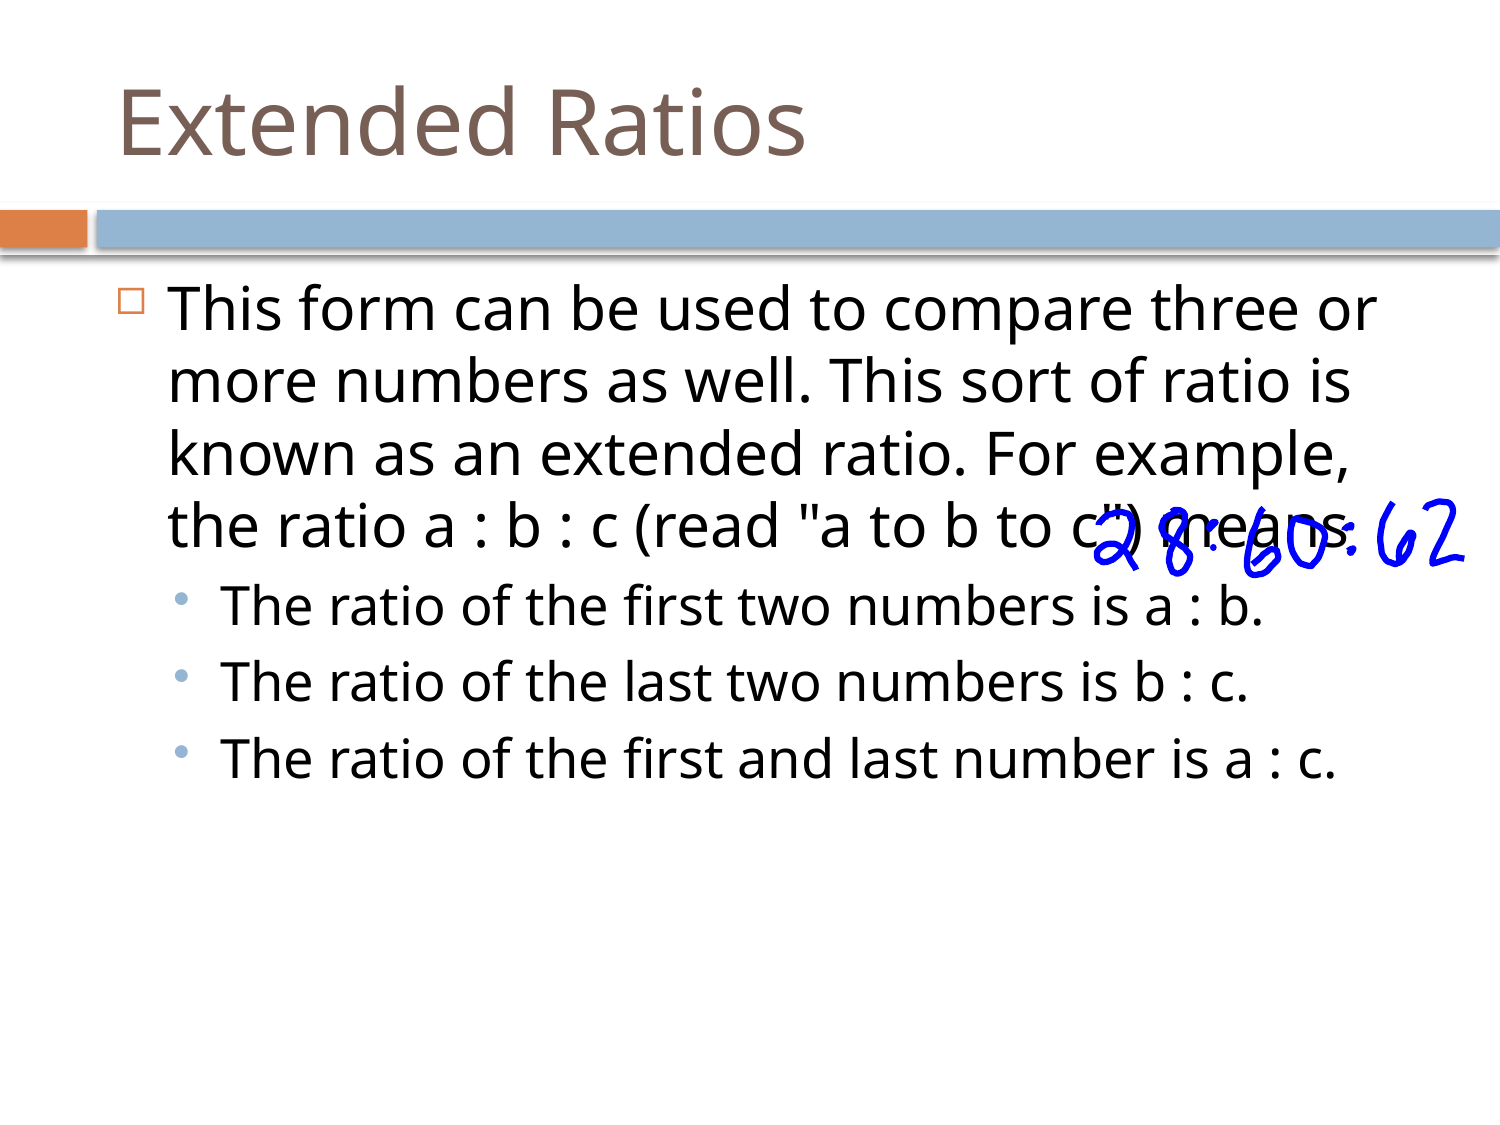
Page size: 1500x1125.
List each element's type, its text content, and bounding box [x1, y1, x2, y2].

text_box [1347, 547, 1355, 554]
text_box [1096, 511, 1137, 571]
text_box [1208, 521, 1218, 530]
title Extended Ratios [100, 37, 1438, 200]
list This form can be used to compare three or more numbers as well. This sort of ratio is known as an extended ratio. For example, the ratio a : b : c (read "a to b to c") means The ratio of the first two numbers is a : b. The ratio of the last two numbers is b : c. The ratio of the first and last number is a : c. [100, 262, 1438, 1000]
text_box [1343, 524, 1353, 531]
text_box [1160, 509, 1191, 575]
text_box [1289, 516, 1326, 567]
text_box [1424, 500, 1465, 565]
text_box [1246, 507, 1280, 576]
text_box [1379, 501, 1415, 565]
